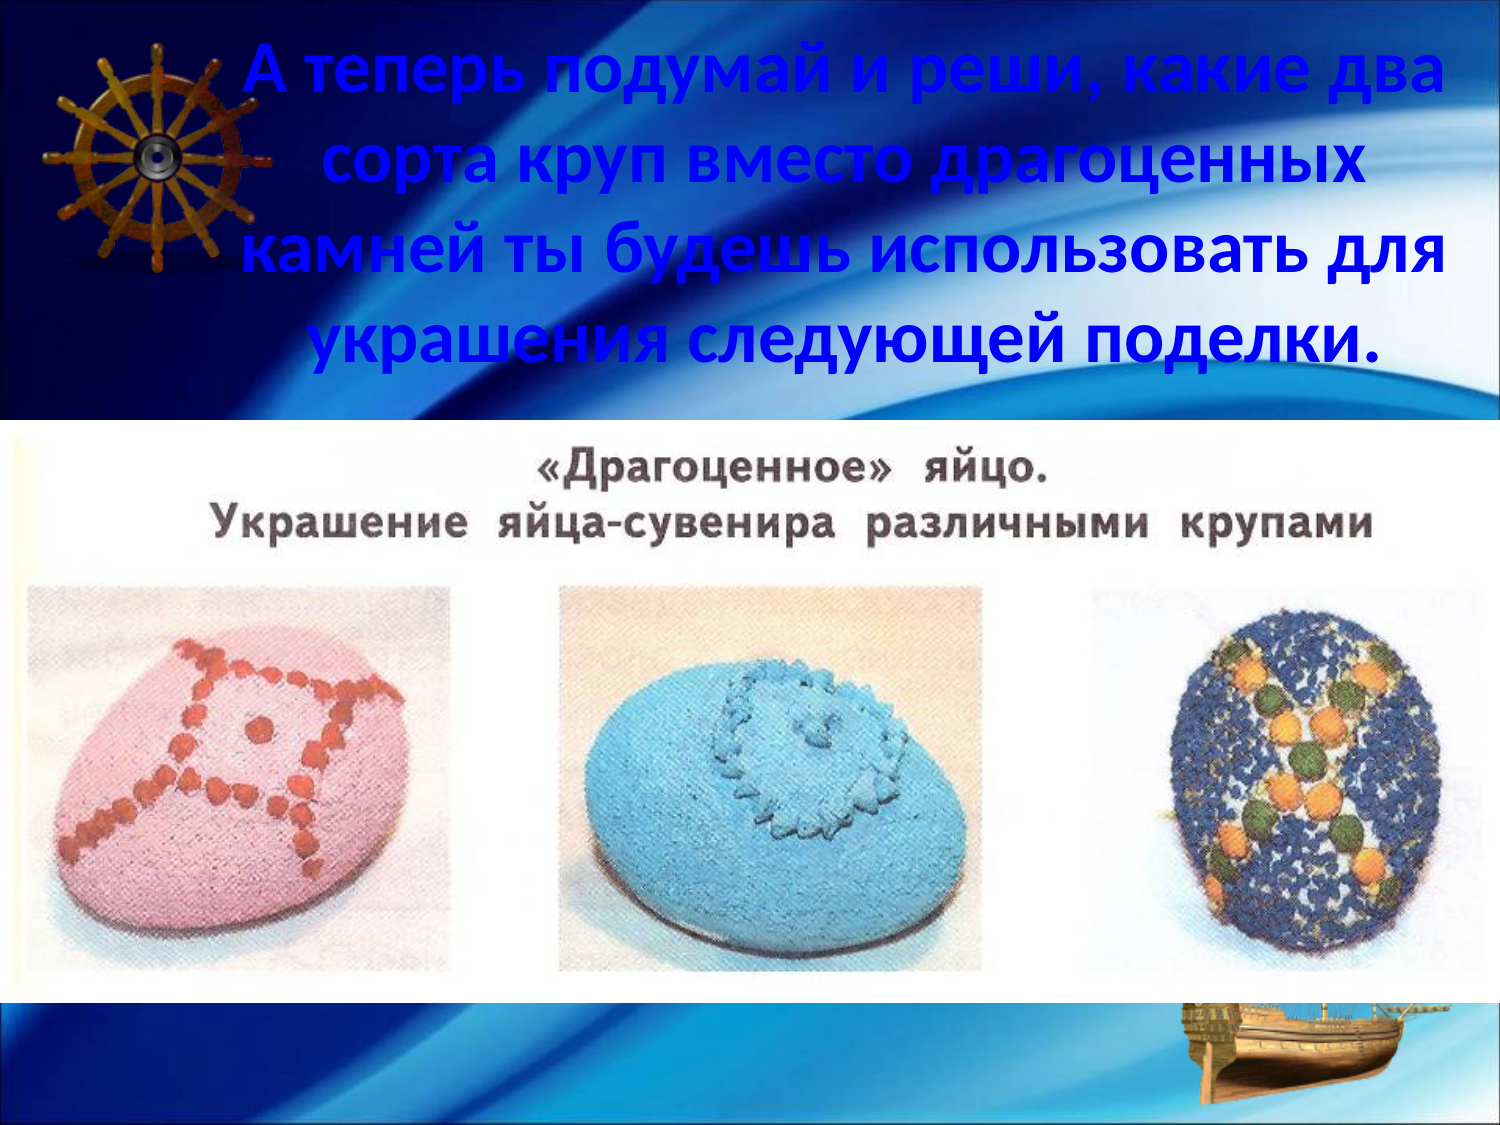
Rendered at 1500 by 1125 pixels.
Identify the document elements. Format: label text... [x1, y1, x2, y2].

title А теперь подумай и реши, какие два сорта круп вместо драгоценных камней ты будешь использовать для украшения следующей поделки. [218, 44, 1471, 351]
picture [0, 0, 1500, 1125]
